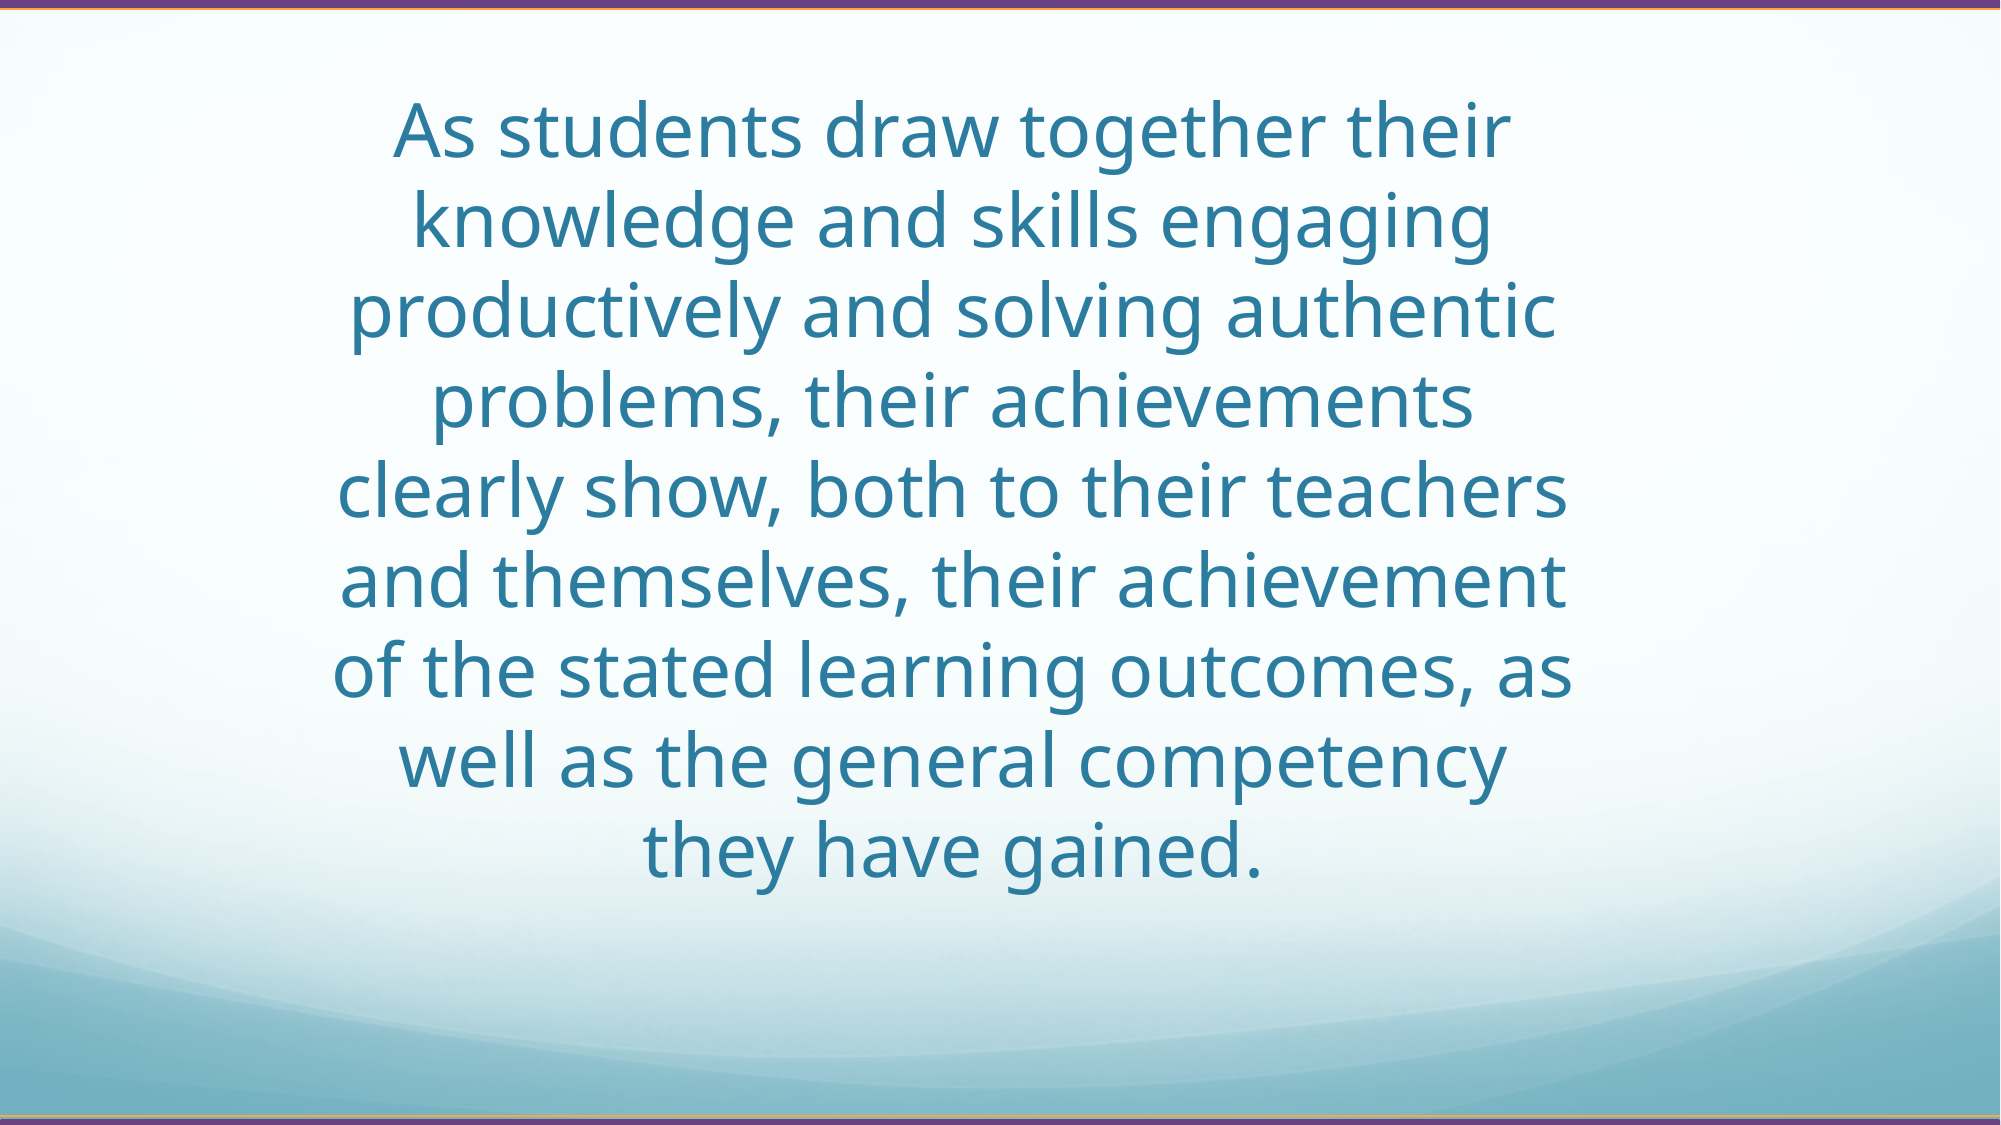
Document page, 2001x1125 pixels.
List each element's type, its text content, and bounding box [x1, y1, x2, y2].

title As students draw together their knowledge and skills engaging productively and solving authentic problems, their achievements clearly show, both to their teachers and themselves, their achievement of the stated learning outcomes, as well as the general competency they have gained. [306, 737, 1601, 901]
